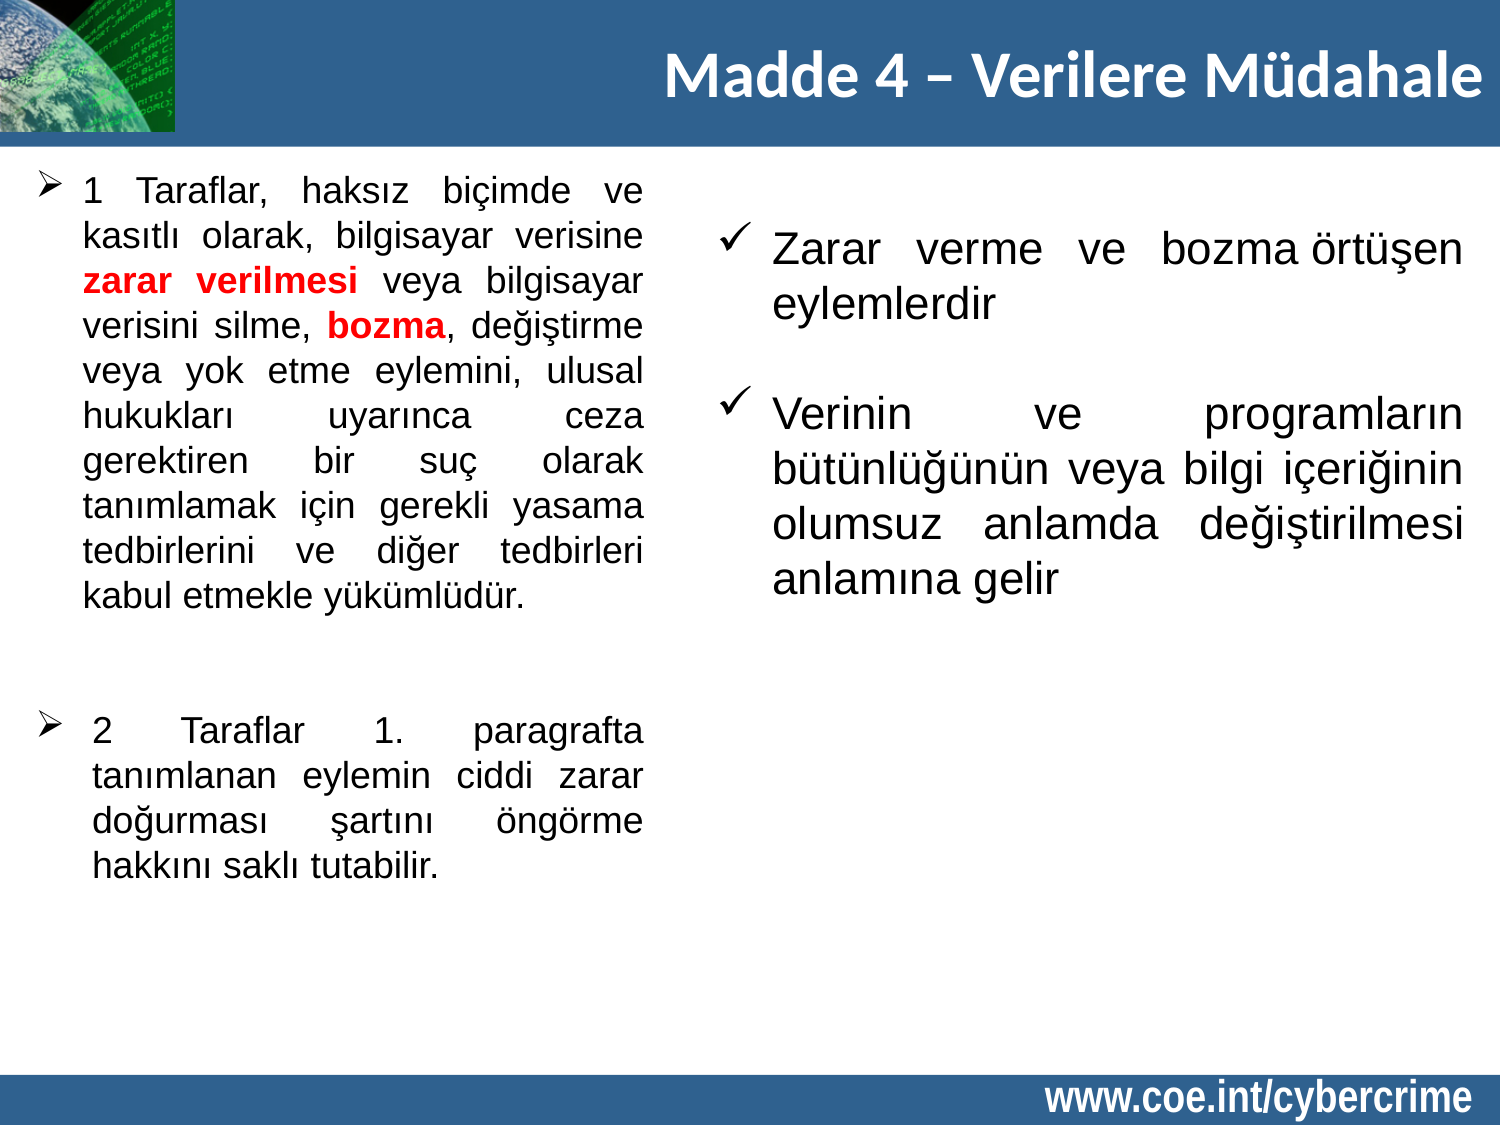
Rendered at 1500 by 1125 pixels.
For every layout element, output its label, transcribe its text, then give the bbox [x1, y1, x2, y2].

text_box Madde 4 – Verilere Müdahale [0, 0, 1500, 149]
text_box 1 Taraflar, haksız biçimde ve kasıtlı olarak, bilgisayar verisine zarar verilmesi veya bilgisayar verisini silme, bozma, değiştirme veya yok etme eylemini, ulusal hukukları uyarınca ceza gerektiren bir suç olarak tanımlamak için gerekli yasama tedbirlerini ve diğer tedbirleri kabul etmekle yükümlüdür. 2 Taraflar 1. paragrafta tanımlanan eylemin ciddi zarar doğurması şartını öngörme hakkını saklı tutabilir. [20, 158, 659, 939]
text_box Zarar verme ve bozma örtüşen eylemlerdir Verinin ve programların bütünlüğünün veya bilgi içeriğinin olumsuz anlamda değiştirilmesi anlamına gelir [701, 211, 1480, 611]
picture [0, 0, 175, 132]
text_box www.coe.int/cybercrime [1030, 1059, 1500, 1125]
text_box [0, 1073, 1030, 1125]
